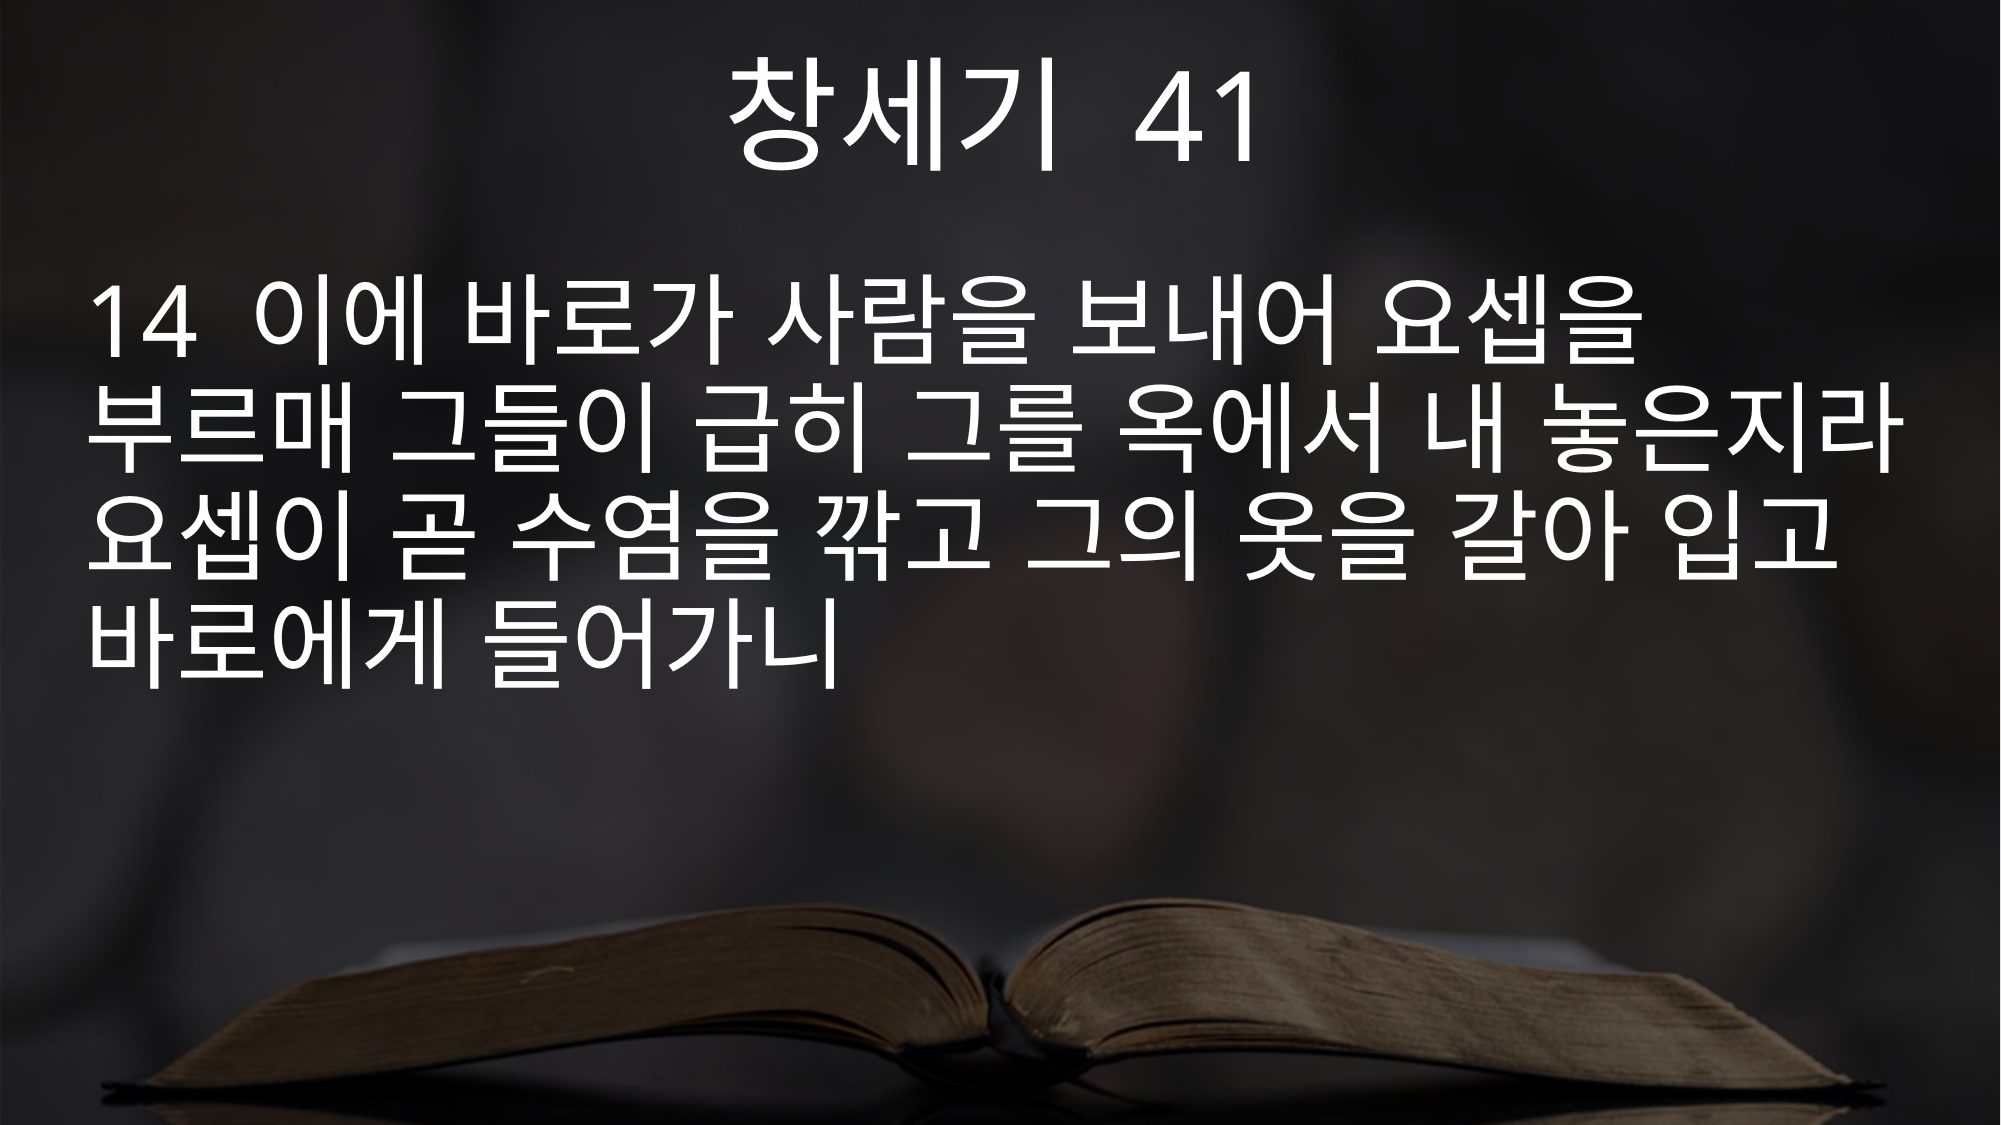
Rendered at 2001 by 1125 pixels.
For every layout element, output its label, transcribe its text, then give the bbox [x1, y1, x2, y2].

footer 창세기 41 [0, 32, 2000, 192]
list 14 이에 바로가 사람을 보내어 요셉을 부르매 그들이 급히 그를 옥에서 내 놓은지라 요셉이 곧 수염을 깎고 그의 옷을 갈아 입고 바로에게 들어가니 [69, 263, 1953, 423]
picture [0, 0, 2001, 1125]
